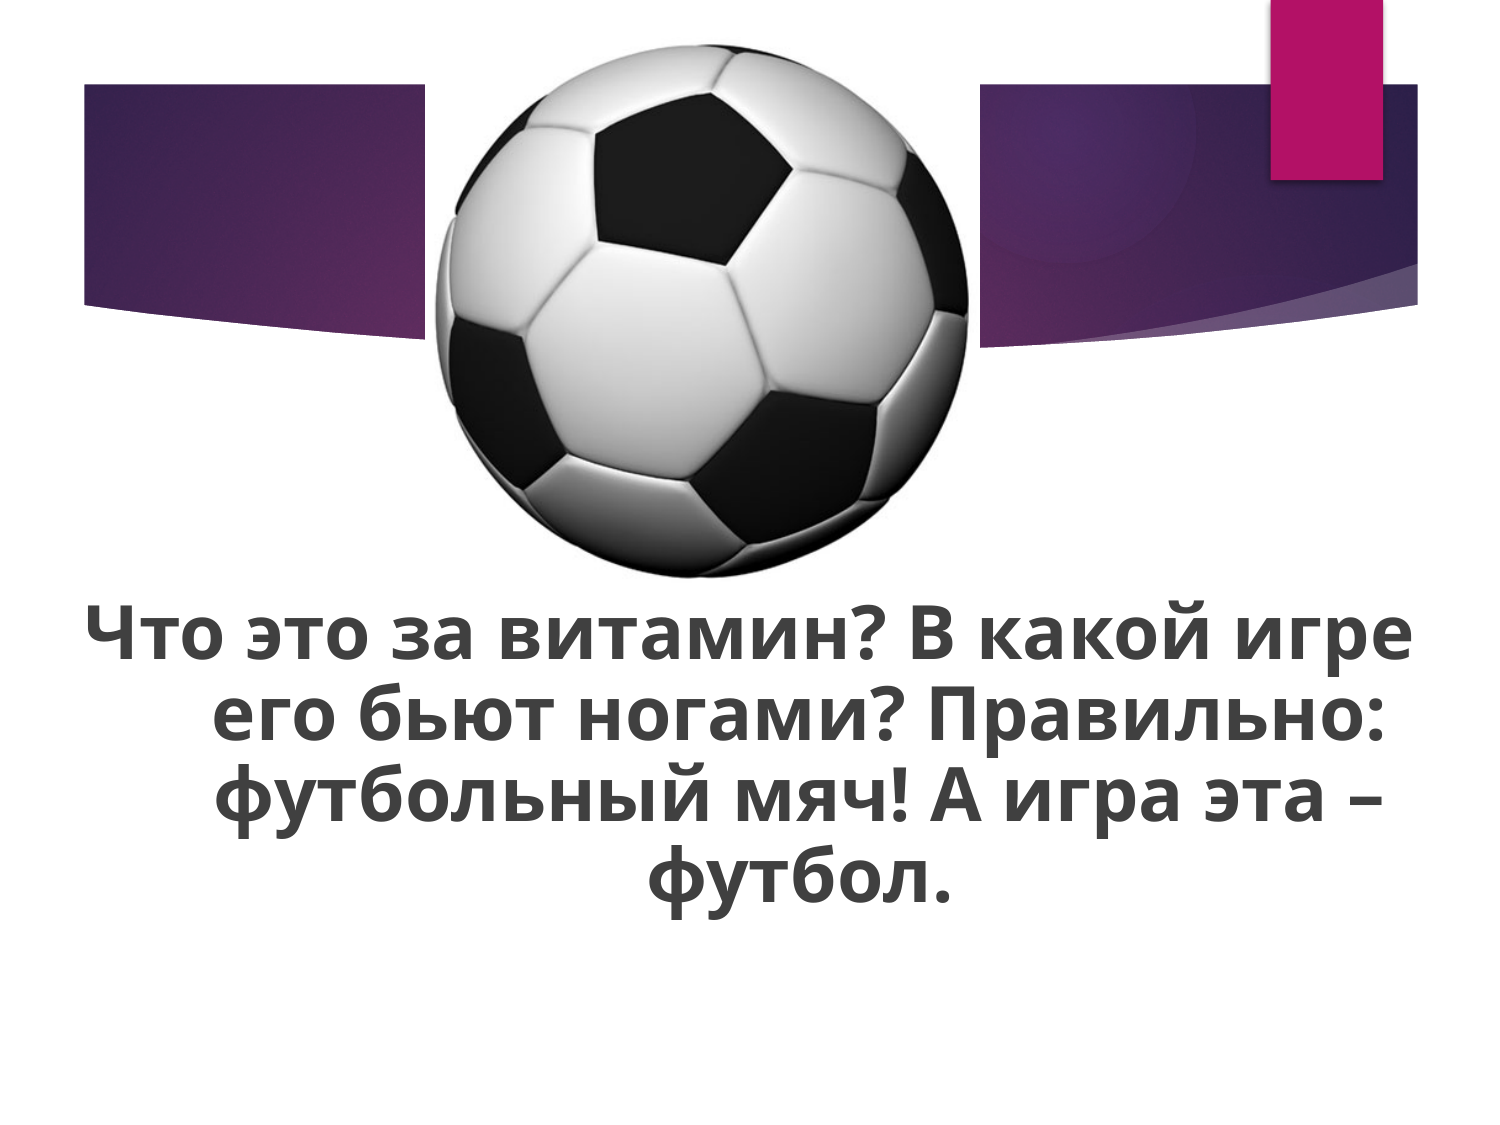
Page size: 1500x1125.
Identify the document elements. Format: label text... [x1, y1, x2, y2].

list Что это за витамин? В какой игре его бьют ногами? Правильно: футбольный мяч! А игра эта – футбол. [49, 587, 1451, 1001]
picture [424, 37, 980, 591]
